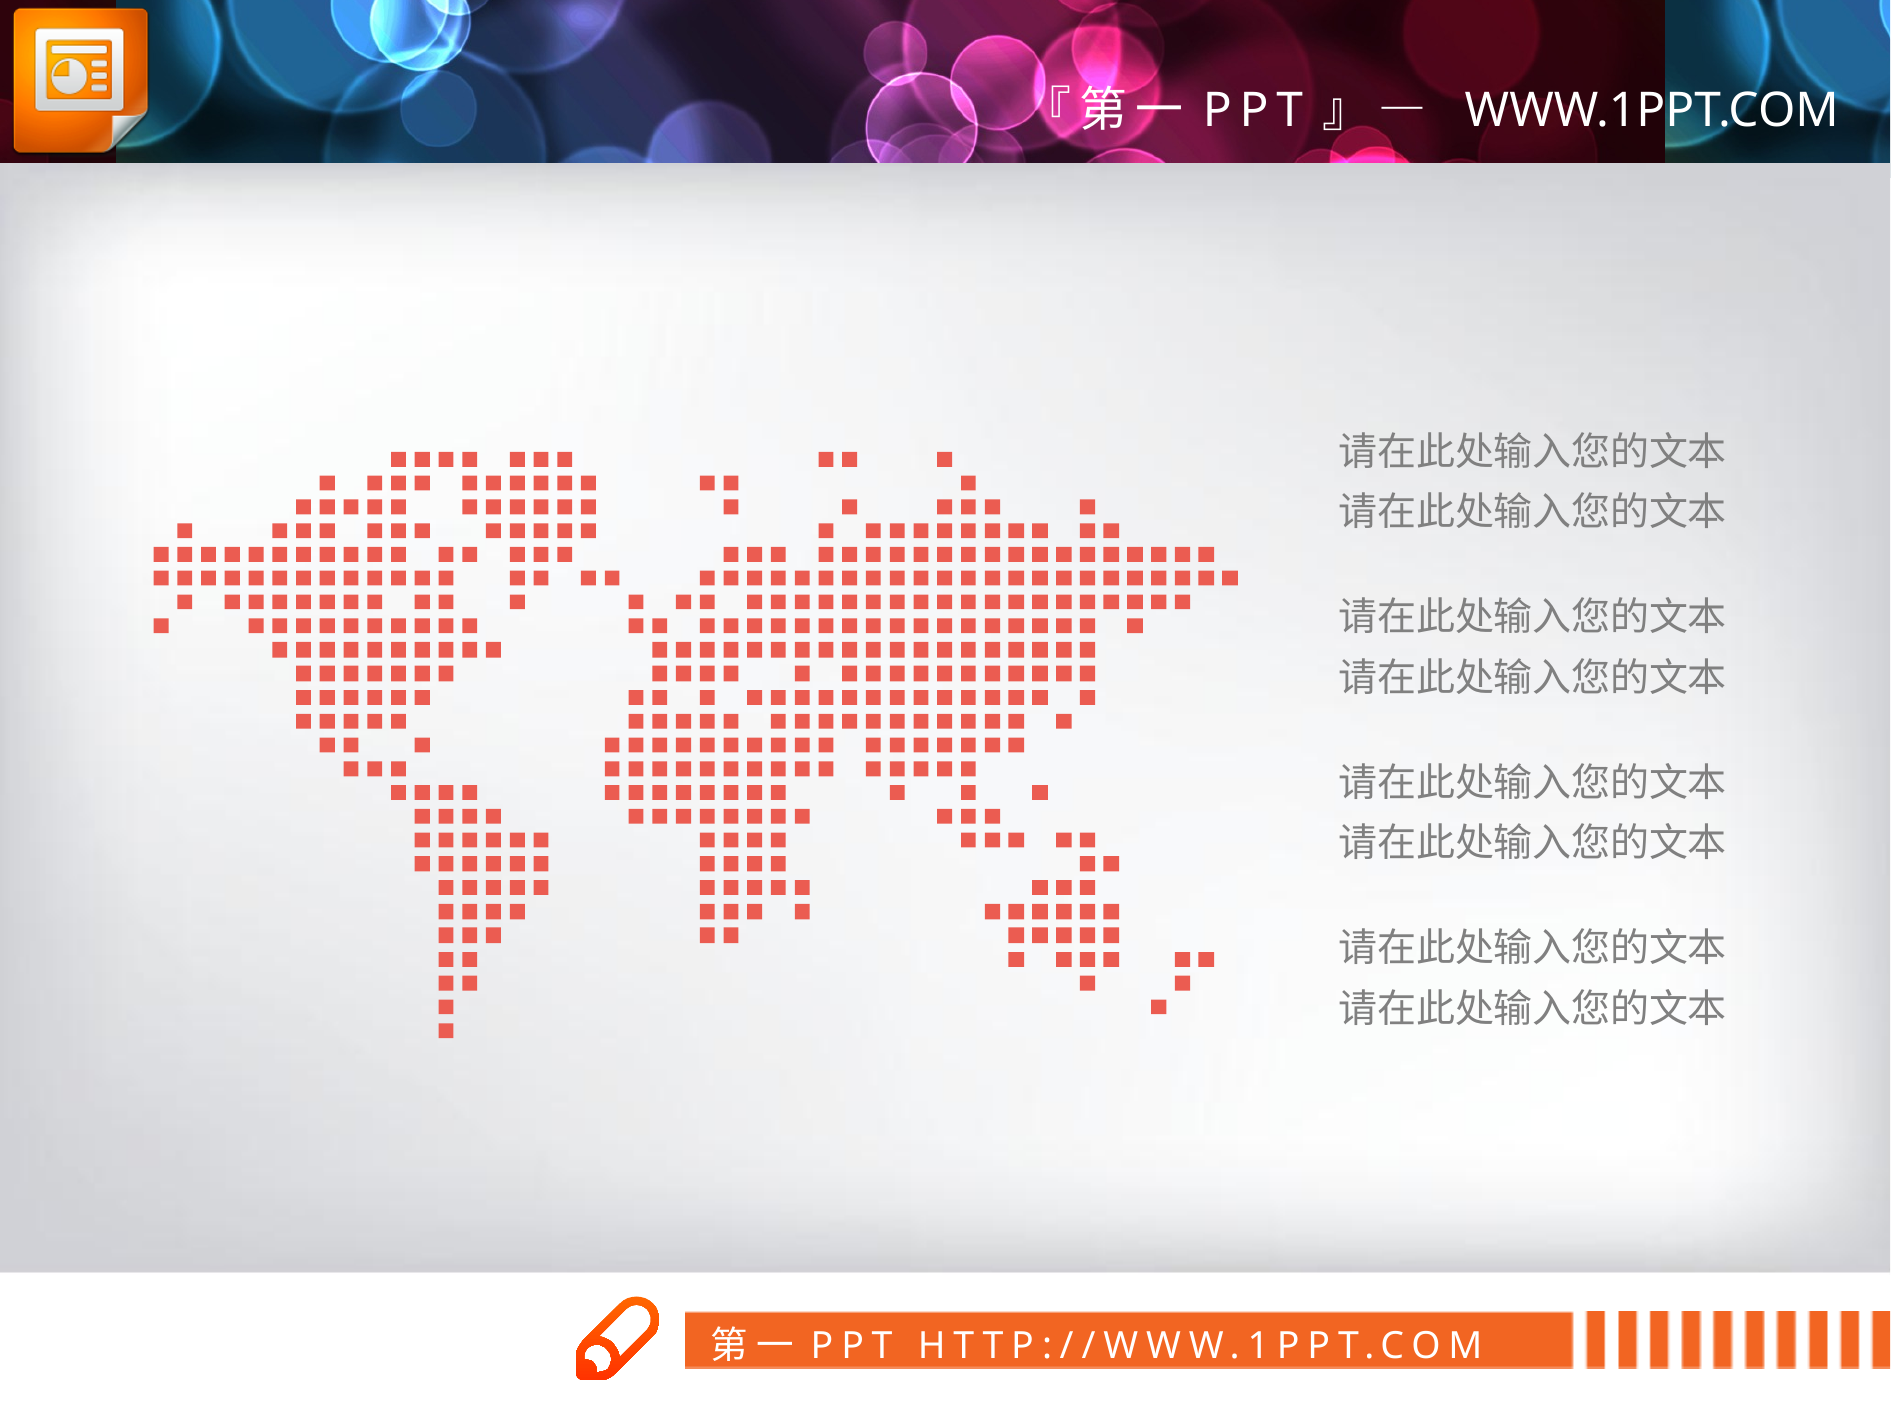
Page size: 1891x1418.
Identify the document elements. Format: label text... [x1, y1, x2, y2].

text_box [1056, 903, 1072, 920]
text_box [675, 761, 692, 777]
text_box [557, 499, 573, 515]
text_box [414, 665, 430, 682]
text_box [177, 570, 193, 586]
text_box [723, 785, 739, 800]
text_box [818, 618, 834, 634]
text_box [272, 570, 288, 586]
text_box [723, 499, 739, 515]
text_box [794, 713, 810, 729]
text_box [937, 713, 953, 729]
text_box [770, 761, 786, 777]
text_box [343, 690, 359, 705]
text_box [818, 713, 834, 729]
text_box [1103, 570, 1120, 586]
text_box [438, 1023, 454, 1039]
text_box [937, 737, 953, 753]
text_box [699, 713, 715, 729]
text_box [367, 594, 383, 610]
text_box [343, 737, 359, 753]
text_box 请在此处输入您的文本 请在此处输入您的文本 [1313, 736, 1752, 872]
text_box [961, 785, 976, 800]
text_box [961, 808, 976, 824]
text_box [628, 808, 644, 824]
text_box [414, 690, 430, 705]
text_box [652, 641, 668, 658]
text_box [319, 523, 335, 539]
text_box [842, 546, 858, 562]
text_box [462, 927, 478, 944]
text_box [509, 546, 525, 562]
text_box [842, 690, 858, 705]
text_box [628, 690, 644, 705]
text_box [842, 570, 858, 586]
text_box [1056, 832, 1072, 848]
text_box [770, 808, 786, 824]
text_box [1008, 927, 1025, 944]
text_box [984, 737, 1001, 753]
text_box [652, 785, 668, 800]
text_box [699, 927, 715, 944]
text_box [937, 618, 953, 634]
text_box [747, 618, 763, 634]
text_box [770, 713, 786, 729]
text_box [984, 523, 1001, 539]
text_box [675, 665, 692, 682]
text_box [485, 499, 501, 515]
text_box [319, 713, 335, 729]
text_box [1032, 546, 1048, 562]
text_box [937, 451, 953, 467]
text_box [391, 451, 406, 467]
text_box [889, 641, 905, 658]
text_box [509, 499, 525, 515]
text_box [319, 475, 335, 491]
text_box [438, 785, 454, 800]
text_box [937, 523, 953, 539]
text_box [1079, 690, 1096, 705]
text_box [580, 499, 596, 515]
text_box [1151, 546, 1167, 562]
text_box [533, 451, 549, 467]
text_box [1032, 690, 1048, 705]
text_box [462, 475, 478, 491]
text_box [391, 546, 406, 562]
text_box [699, 737, 715, 753]
text_box [747, 594, 763, 610]
text_box [343, 499, 359, 515]
text_box [296, 665, 311, 682]
text_box [153, 618, 169, 634]
text_box [391, 665, 406, 682]
text_box [1032, 618, 1048, 634]
text_box [1008, 690, 1025, 705]
text_box [462, 903, 478, 920]
text_box [961, 499, 976, 515]
text_box [723, 903, 739, 920]
text_box [1032, 927, 1048, 944]
text_box [248, 570, 264, 586]
text_box [961, 761, 976, 777]
text_box [391, 641, 406, 658]
text_box [984, 594, 1001, 610]
text_box [438, 856, 454, 872]
text_box [961, 832, 976, 848]
text_box [818, 451, 834, 467]
text_box [462, 856, 478, 872]
text_box [818, 570, 834, 586]
text_box [604, 785, 620, 800]
text_box [794, 594, 810, 610]
text_box [961, 546, 976, 562]
text_box [414, 808, 430, 824]
text_box [913, 665, 929, 682]
text_box [913, 523, 929, 539]
text_box [1174, 570, 1191, 586]
text_box [937, 499, 953, 515]
text_box [438, 999, 454, 1015]
text_box [414, 737, 430, 753]
text_box [699, 880, 715, 895]
text_box [747, 808, 763, 824]
text_box [889, 690, 905, 705]
text_box [913, 618, 929, 634]
picture [0, 0, 1891, 1275]
text_box [770, 832, 786, 848]
text_box [937, 808, 953, 824]
text_box [794, 880, 810, 895]
text_box [1008, 952, 1025, 967]
text_box [485, 808, 501, 824]
text_box [1079, 570, 1096, 586]
text_box [723, 570, 739, 586]
text_box [1127, 570, 1143, 586]
text_box [367, 475, 383, 491]
text_box [1103, 927, 1120, 944]
text_box [1032, 665, 1048, 682]
text_box [842, 499, 858, 515]
text_box [889, 594, 905, 610]
text_box [319, 499, 335, 515]
text_box [1079, 499, 1096, 515]
text_box [652, 665, 668, 682]
text_box [580, 475, 596, 491]
text_box [1079, 618, 1096, 634]
text_box [984, 690, 1001, 705]
text_box [1079, 523, 1096, 539]
text_box [699, 903, 715, 920]
text_box [794, 761, 810, 777]
text_box [509, 856, 525, 872]
text_box [485, 475, 501, 491]
text_box [1032, 880, 1048, 895]
text_box [1127, 546, 1143, 562]
text_box [889, 785, 905, 800]
text_box [628, 618, 644, 634]
text_box [391, 523, 406, 539]
text_box [509, 570, 525, 586]
text_box [272, 618, 288, 634]
text_box [1198, 570, 1215, 586]
text_box [367, 665, 383, 682]
text_box [1056, 713, 1072, 729]
text_box [1222, 570, 1238, 586]
text_box 请在此处输入您的文本 请在此处输入您的文本 [1313, 404, 1752, 541]
text_box [296, 690, 311, 705]
text_box [367, 761, 383, 777]
text_box [414, 523, 430, 539]
text_box [937, 761, 953, 777]
text_box [913, 641, 929, 658]
text_box [1079, 975, 1096, 991]
text_box [153, 546, 169, 562]
text_box [533, 856, 549, 872]
text_box [913, 570, 929, 586]
text_box [984, 832, 1001, 848]
text_box [1032, 594, 1048, 610]
text_box [865, 690, 881, 705]
text_box [865, 594, 881, 610]
text_box [937, 594, 953, 610]
text_box [485, 832, 501, 848]
text_box [865, 618, 881, 634]
text_box [462, 641, 478, 658]
text_box [1198, 546, 1215, 562]
text_box [913, 594, 929, 610]
text_box [462, 880, 478, 895]
text_box [509, 451, 525, 467]
text_box [1008, 570, 1025, 586]
text_box [747, 903, 763, 920]
text_box [699, 475, 715, 491]
text_box [794, 737, 810, 753]
text_box [937, 546, 953, 562]
text_box [913, 737, 929, 753]
text_box [462, 546, 478, 562]
text_box [296, 546, 311, 562]
text_box [509, 475, 525, 491]
text_box [391, 785, 406, 800]
text_box [889, 737, 905, 753]
text_box [628, 737, 644, 753]
text_box [652, 737, 668, 753]
text_box [296, 499, 311, 515]
text_box [462, 808, 478, 824]
text_box [414, 856, 430, 872]
text_box [414, 785, 430, 800]
text_box [1103, 903, 1120, 920]
text_box [296, 713, 311, 729]
text_box [414, 832, 430, 848]
text_box [319, 546, 335, 562]
text_box [770, 785, 786, 800]
text_box [296, 594, 311, 610]
text_box [438, 808, 454, 824]
text_box [961, 594, 976, 610]
text_box [438, 927, 454, 944]
text_box [699, 832, 715, 848]
text_box [1032, 785, 1048, 800]
text_box [1008, 523, 1025, 539]
text_box [438, 952, 454, 967]
text_box [533, 475, 549, 491]
text_box [652, 618, 668, 634]
text_box [842, 451, 858, 467]
text_box [414, 618, 430, 634]
text_box [961, 475, 976, 491]
text_box [224, 546, 240, 562]
text_box [201, 570, 216, 586]
text_box [842, 594, 858, 610]
text_box [1198, 952, 1215, 967]
text_box [818, 523, 834, 539]
text_box [961, 690, 976, 705]
text_box [248, 594, 264, 610]
text_box [224, 594, 240, 610]
text_box [984, 641, 1001, 658]
text_box [391, 761, 406, 777]
text_box 请在此处输入您的文本 请在此处输入您的文本 [1313, 570, 1752, 707]
text_box [367, 713, 383, 729]
text_box [794, 665, 810, 682]
text_box [272, 594, 288, 610]
text_box [699, 618, 715, 634]
text_box [889, 570, 905, 586]
text_box [984, 713, 1001, 729]
text_box [319, 641, 335, 658]
text_box [1079, 927, 1096, 944]
text_box [699, 594, 715, 610]
text_box [1008, 546, 1025, 562]
text_box [1151, 999, 1167, 1015]
text_box [652, 761, 668, 777]
text_box [224, 570, 240, 586]
text_box [1056, 665, 1072, 682]
text_box [984, 499, 1001, 515]
text_box [1079, 546, 1096, 562]
text_box [699, 665, 715, 682]
text_box [557, 451, 573, 467]
text_box [343, 641, 359, 658]
text_box [628, 761, 644, 777]
text_box [1079, 665, 1096, 682]
text_box [438, 880, 454, 895]
text_box [1079, 903, 1096, 920]
text_box [723, 880, 739, 895]
text_box [272, 641, 288, 658]
text_box [889, 761, 905, 777]
text_box [367, 499, 383, 515]
text_box [485, 641, 501, 658]
text_box [343, 665, 359, 682]
text_box [1056, 927, 1072, 944]
text_box [1174, 975, 1191, 991]
text_box [984, 665, 1001, 682]
text_box [1008, 737, 1025, 753]
text_box [1056, 641, 1072, 658]
text_box [842, 641, 858, 658]
text_box [414, 475, 430, 491]
text_box [319, 690, 335, 705]
text_box [913, 713, 929, 729]
text_box [438, 618, 454, 634]
text_box [1008, 665, 1025, 682]
text_box [414, 451, 430, 467]
text_box [1032, 641, 1048, 658]
text_box [1103, 594, 1120, 610]
text_box [723, 737, 739, 753]
text_box [865, 737, 881, 753]
text_box [177, 523, 193, 539]
text_box [1103, 952, 1120, 967]
text_box [770, 641, 786, 658]
text_box [961, 570, 976, 586]
text_box [842, 713, 858, 729]
text_box [865, 523, 881, 539]
text_box [1079, 832, 1096, 848]
text_box [961, 665, 976, 682]
text_box [770, 737, 786, 753]
text_box [343, 594, 359, 610]
text_box [723, 665, 739, 682]
text_box [509, 594, 525, 610]
text_box [675, 713, 692, 729]
text_box [438, 665, 454, 682]
text_box [842, 618, 858, 634]
text_box [723, 475, 739, 491]
text_box [462, 975, 478, 991]
text_box [794, 808, 810, 824]
text_box [1151, 570, 1167, 586]
text_box [1103, 523, 1120, 539]
text_box [675, 808, 692, 824]
text_box [319, 594, 335, 610]
text_box [604, 761, 620, 777]
text_box [319, 665, 335, 682]
text_box [272, 546, 288, 562]
text_box [1008, 832, 1025, 848]
text_box [533, 546, 549, 562]
text_box [1079, 641, 1096, 658]
text_box [1174, 546, 1191, 562]
text_box [818, 737, 834, 753]
text_box [652, 808, 668, 824]
text_box [509, 523, 525, 539]
text_box [1079, 856, 1096, 872]
text_box [1174, 952, 1191, 967]
text_box [1056, 880, 1072, 895]
text_box [865, 641, 881, 658]
text_box [961, 641, 976, 658]
text_box [937, 665, 953, 682]
text_box [580, 570, 596, 586]
text_box [367, 641, 383, 658]
text_box [557, 523, 573, 539]
text_box [343, 546, 359, 562]
text_box [367, 523, 383, 539]
text_box [604, 570, 620, 586]
text_box [153, 570, 169, 586]
text_box [723, 641, 739, 658]
text_box [794, 690, 810, 705]
text_box [604, 737, 620, 753]
text_box [367, 618, 383, 634]
text_box [414, 594, 430, 610]
text_box [818, 690, 834, 705]
text_box [177, 546, 193, 562]
text_box [770, 618, 786, 634]
text_box [675, 737, 692, 753]
text_box [723, 618, 739, 634]
text_box [723, 713, 739, 729]
text_box [865, 665, 881, 682]
text_box [296, 618, 311, 634]
text_box [438, 975, 454, 991]
text_box [248, 618, 264, 634]
text_box [699, 785, 715, 800]
text_box [485, 856, 501, 872]
text_box [343, 761, 359, 777]
text_box [462, 499, 478, 515]
text_box [747, 785, 763, 800]
text_box [367, 690, 383, 705]
text_box [391, 475, 406, 491]
text_box [1079, 880, 1096, 895]
text_box [1127, 618, 1143, 634]
text_box [889, 523, 905, 539]
text_box [485, 927, 501, 944]
text_box [1056, 952, 1072, 967]
text_box [391, 690, 406, 705]
text_box 请在此处输入您的文本 请在此处输入您的文本 [1313, 901, 1752, 1038]
text_box [842, 665, 858, 682]
text_box [1008, 641, 1025, 658]
text_box [675, 594, 692, 610]
text_box [1174, 594, 1191, 610]
text_box [747, 856, 763, 872]
text_box [1056, 570, 1072, 586]
text_box [723, 832, 739, 848]
text_box [628, 785, 644, 800]
text_box [747, 641, 763, 658]
text_box [438, 903, 454, 920]
text_box [699, 641, 715, 658]
text_box [533, 499, 549, 515]
text_box [462, 832, 478, 848]
text_box [770, 880, 786, 895]
text_box [723, 546, 739, 562]
text_box [438, 546, 454, 562]
text_box [770, 594, 786, 610]
text_box [818, 761, 834, 777]
text_box [984, 618, 1001, 634]
text_box [438, 451, 454, 467]
text_box [438, 594, 454, 610]
text_box [818, 641, 834, 658]
text_box [652, 690, 668, 705]
text_box [414, 641, 430, 658]
text_box [1032, 570, 1048, 586]
text_box [699, 856, 715, 872]
text_box [984, 570, 1001, 586]
text_box [248, 546, 264, 562]
text_box [319, 618, 335, 634]
text_box [462, 451, 478, 467]
text_box [770, 690, 786, 705]
text_box [367, 546, 383, 562]
text_box [770, 856, 786, 872]
text_box [557, 475, 573, 491]
text_box [533, 880, 549, 895]
text_box [913, 690, 929, 705]
text_box [699, 761, 715, 777]
text_box [177, 594, 193, 610]
text_box [937, 570, 953, 586]
text_box [1032, 903, 1048, 920]
text_box [509, 903, 525, 920]
text_box [391, 713, 406, 729]
text_box [747, 690, 763, 705]
text_box [865, 761, 881, 777]
text_box [984, 546, 1001, 562]
text_box [509, 880, 525, 895]
text_box [1056, 618, 1072, 634]
text_box [747, 832, 763, 848]
text_box [438, 832, 454, 848]
text_box [723, 856, 739, 872]
text_box [794, 903, 810, 920]
text_box [961, 618, 976, 634]
text_box [509, 832, 525, 848]
text_box [1008, 713, 1025, 729]
text_box [865, 570, 881, 586]
text_box [770, 546, 786, 562]
text_box [296, 570, 311, 586]
text_box [913, 546, 929, 562]
text_box [723, 761, 739, 777]
text_box [865, 546, 881, 562]
text_box [485, 880, 501, 895]
text_box [485, 903, 501, 920]
text_box [747, 546, 763, 562]
text_box [462, 785, 478, 800]
text_box [889, 546, 905, 562]
text_box [1056, 546, 1072, 562]
text_box [1151, 594, 1167, 610]
text_box [675, 641, 692, 658]
text_box [533, 832, 549, 848]
text_box [391, 499, 406, 515]
text_box [723, 808, 739, 824]
text_box [723, 927, 739, 944]
text_box [1103, 546, 1120, 562]
text_box [1056, 594, 1072, 610]
text_box [272, 523, 288, 539]
text_box [1127, 594, 1143, 610]
text_box [913, 761, 929, 777]
text_box [1103, 856, 1120, 872]
text_box [557, 546, 573, 562]
text_box [984, 808, 1001, 824]
text_box [818, 546, 834, 562]
text_box [961, 713, 976, 729]
text_box [1008, 594, 1025, 610]
text_box [961, 737, 976, 753]
text_box [889, 713, 905, 729]
text_box [485, 523, 501, 539]
text_box [889, 618, 905, 634]
text_box [889, 665, 905, 682]
text_box [319, 737, 335, 753]
text_box [747, 737, 763, 753]
text_box [533, 570, 549, 586]
text_box [747, 570, 763, 586]
text_box [1008, 618, 1025, 634]
text_box [675, 785, 692, 800]
text_box [652, 713, 668, 729]
text_box [699, 570, 715, 586]
text_box [794, 570, 810, 586]
text_box [391, 570, 406, 586]
text_box [343, 570, 359, 586]
text_box [343, 713, 359, 729]
text_box [699, 808, 715, 824]
text_box [961, 523, 976, 539]
text_box [699, 690, 715, 705]
text_box [296, 523, 311, 539]
picture [685, 1311, 1891, 1369]
text_box [1079, 952, 1096, 967]
text_box [438, 570, 454, 586]
text_box [296, 641, 311, 658]
text_box [1079, 594, 1096, 610]
text_box [533, 523, 549, 539]
text_box [984, 903, 1001, 920]
text_box [628, 713, 644, 729]
text_box [937, 690, 953, 705]
text_box [747, 761, 763, 777]
text_box [391, 618, 406, 634]
text_box [1008, 903, 1025, 920]
text_box [818, 594, 834, 610]
text_box [414, 570, 430, 586]
text_box [865, 713, 881, 729]
text_box [747, 880, 763, 895]
text_box [794, 641, 810, 658]
text_box [438, 641, 454, 658]
text_box [628, 594, 644, 610]
text_box [1032, 523, 1048, 539]
text_box [201, 546, 216, 562]
text_box [770, 570, 786, 586]
text_box [580, 523, 596, 539]
text_box [367, 570, 383, 586]
text_box [319, 570, 335, 586]
text_box [937, 641, 953, 658]
text_box [462, 952, 478, 967]
text_box [343, 618, 359, 634]
text_box [794, 618, 810, 634]
text_box [462, 618, 478, 634]
